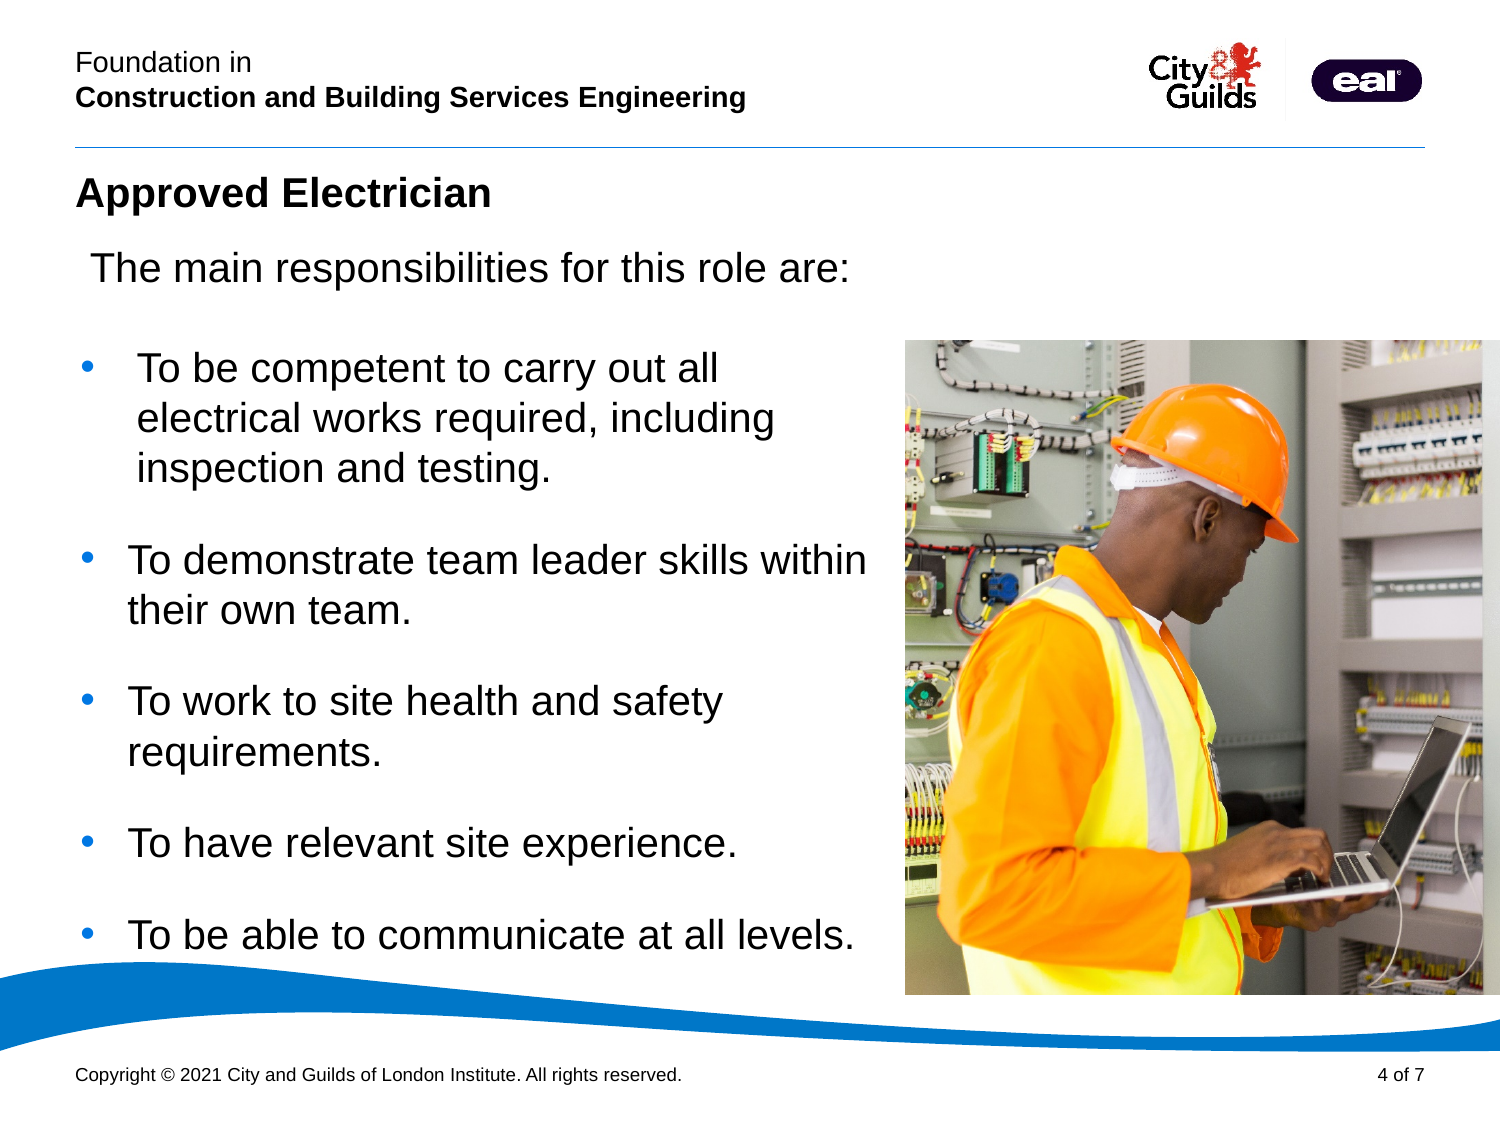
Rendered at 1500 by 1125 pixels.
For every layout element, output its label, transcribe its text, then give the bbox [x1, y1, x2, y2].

title Approved Electrician [74, 165, 1426, 229]
text_box The main responsibilities for this role are: [75, 233, 1365, 299]
picture [905, 340, 1500, 995]
picture [1149, 38, 1422, 121]
list To be competent to carry out all electrical works required, including inspection and testing. To demonstrate team leader skills within their own team. To work to site health and safety requirements. To have relevant site experience. To be able to communicate at all levels. [80, 340, 881, 1038]
